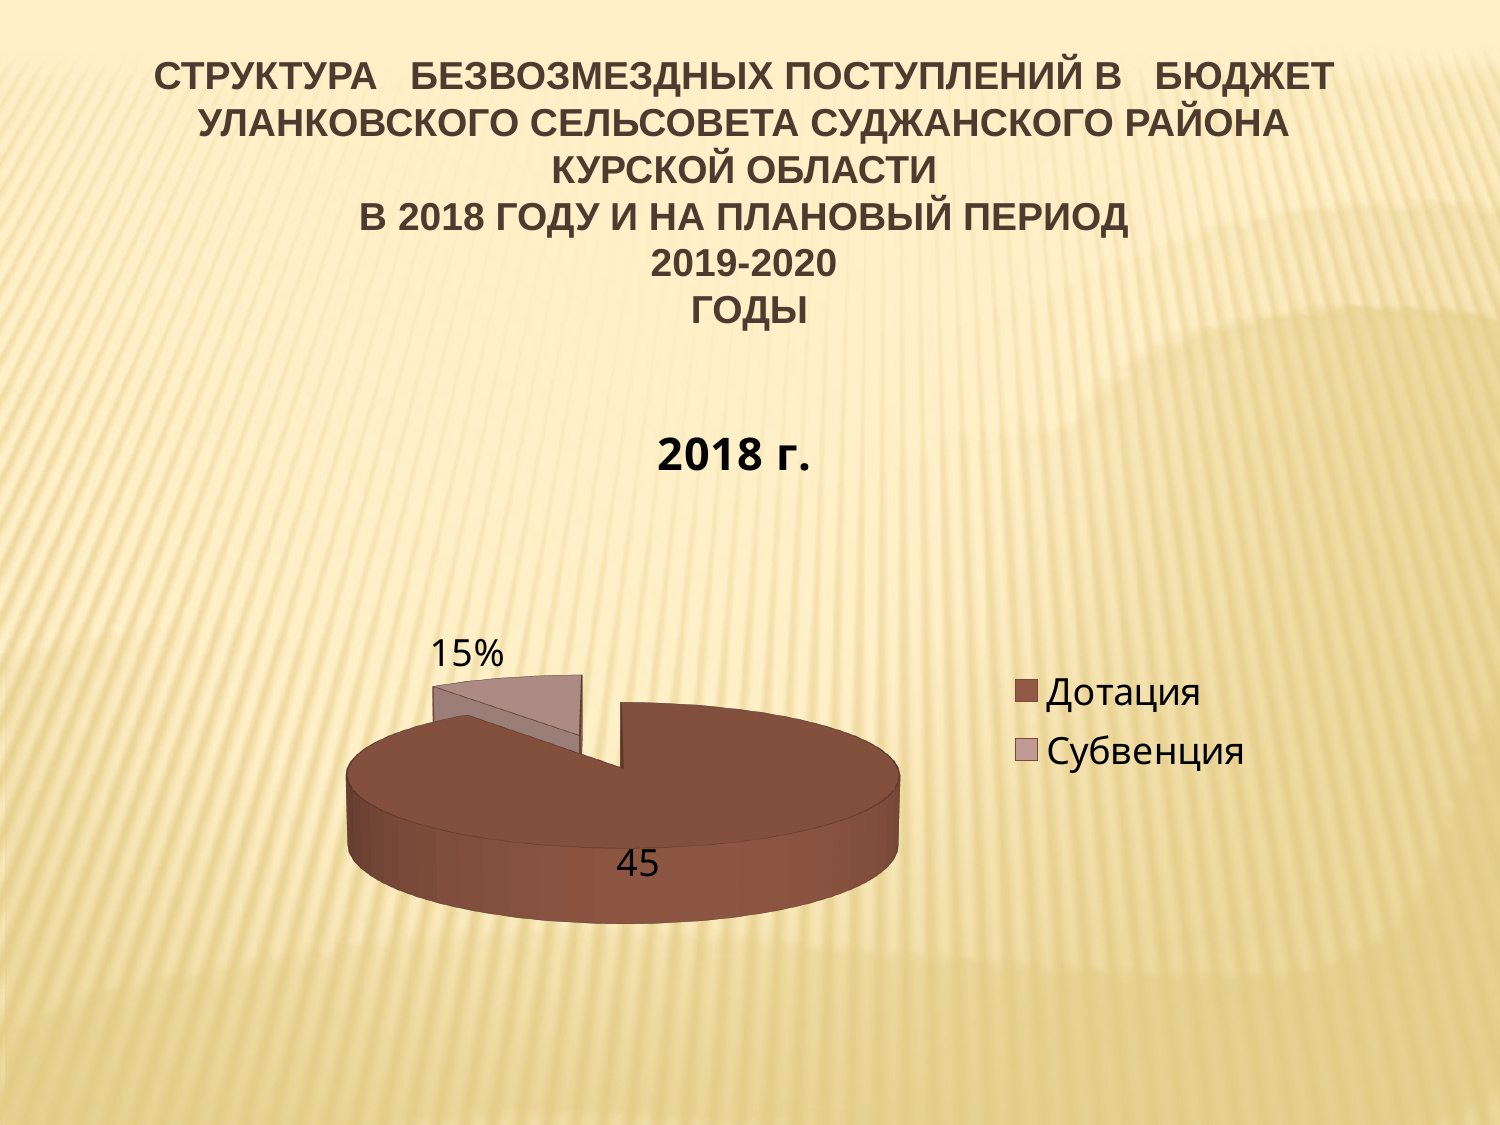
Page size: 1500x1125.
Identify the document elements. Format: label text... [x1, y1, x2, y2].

title Структура безвозмездных поступлений в бюджет УЛАНКОВСКОГО сельсовета Суджанского района Курской области в 2018 году и на плановый период 2019-2020 годы [128, 42, 1360, 340]
chart [198, 386, 1270, 1054]
